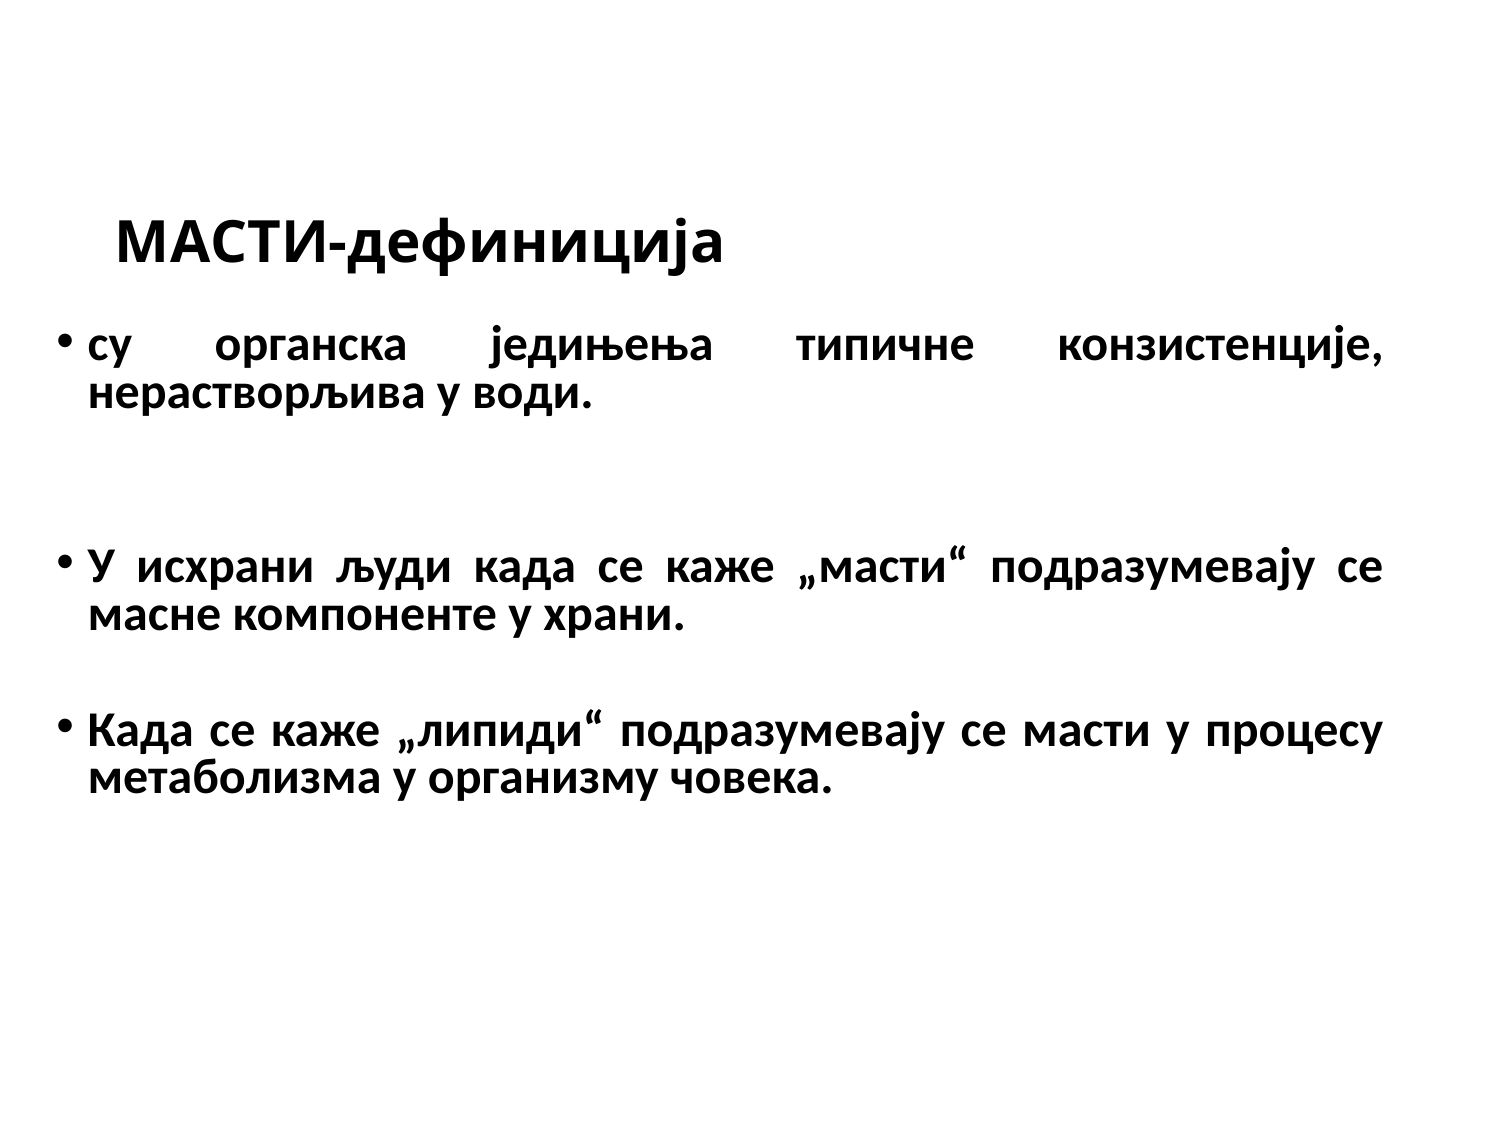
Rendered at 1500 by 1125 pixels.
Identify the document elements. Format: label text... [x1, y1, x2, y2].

subtitle су органска једињења типичне конзистенције, нерастворљива у води. У исхрани људи када се каже „масти“ подразумевају се масне компоненте у храни. Када се каже „липиди“ подразумевају се масти у процесу метаболизма у организму човека. [40, 314, 1400, 1024]
text_box МАСТИ-дефиниција [100, 196, 1412, 282]
